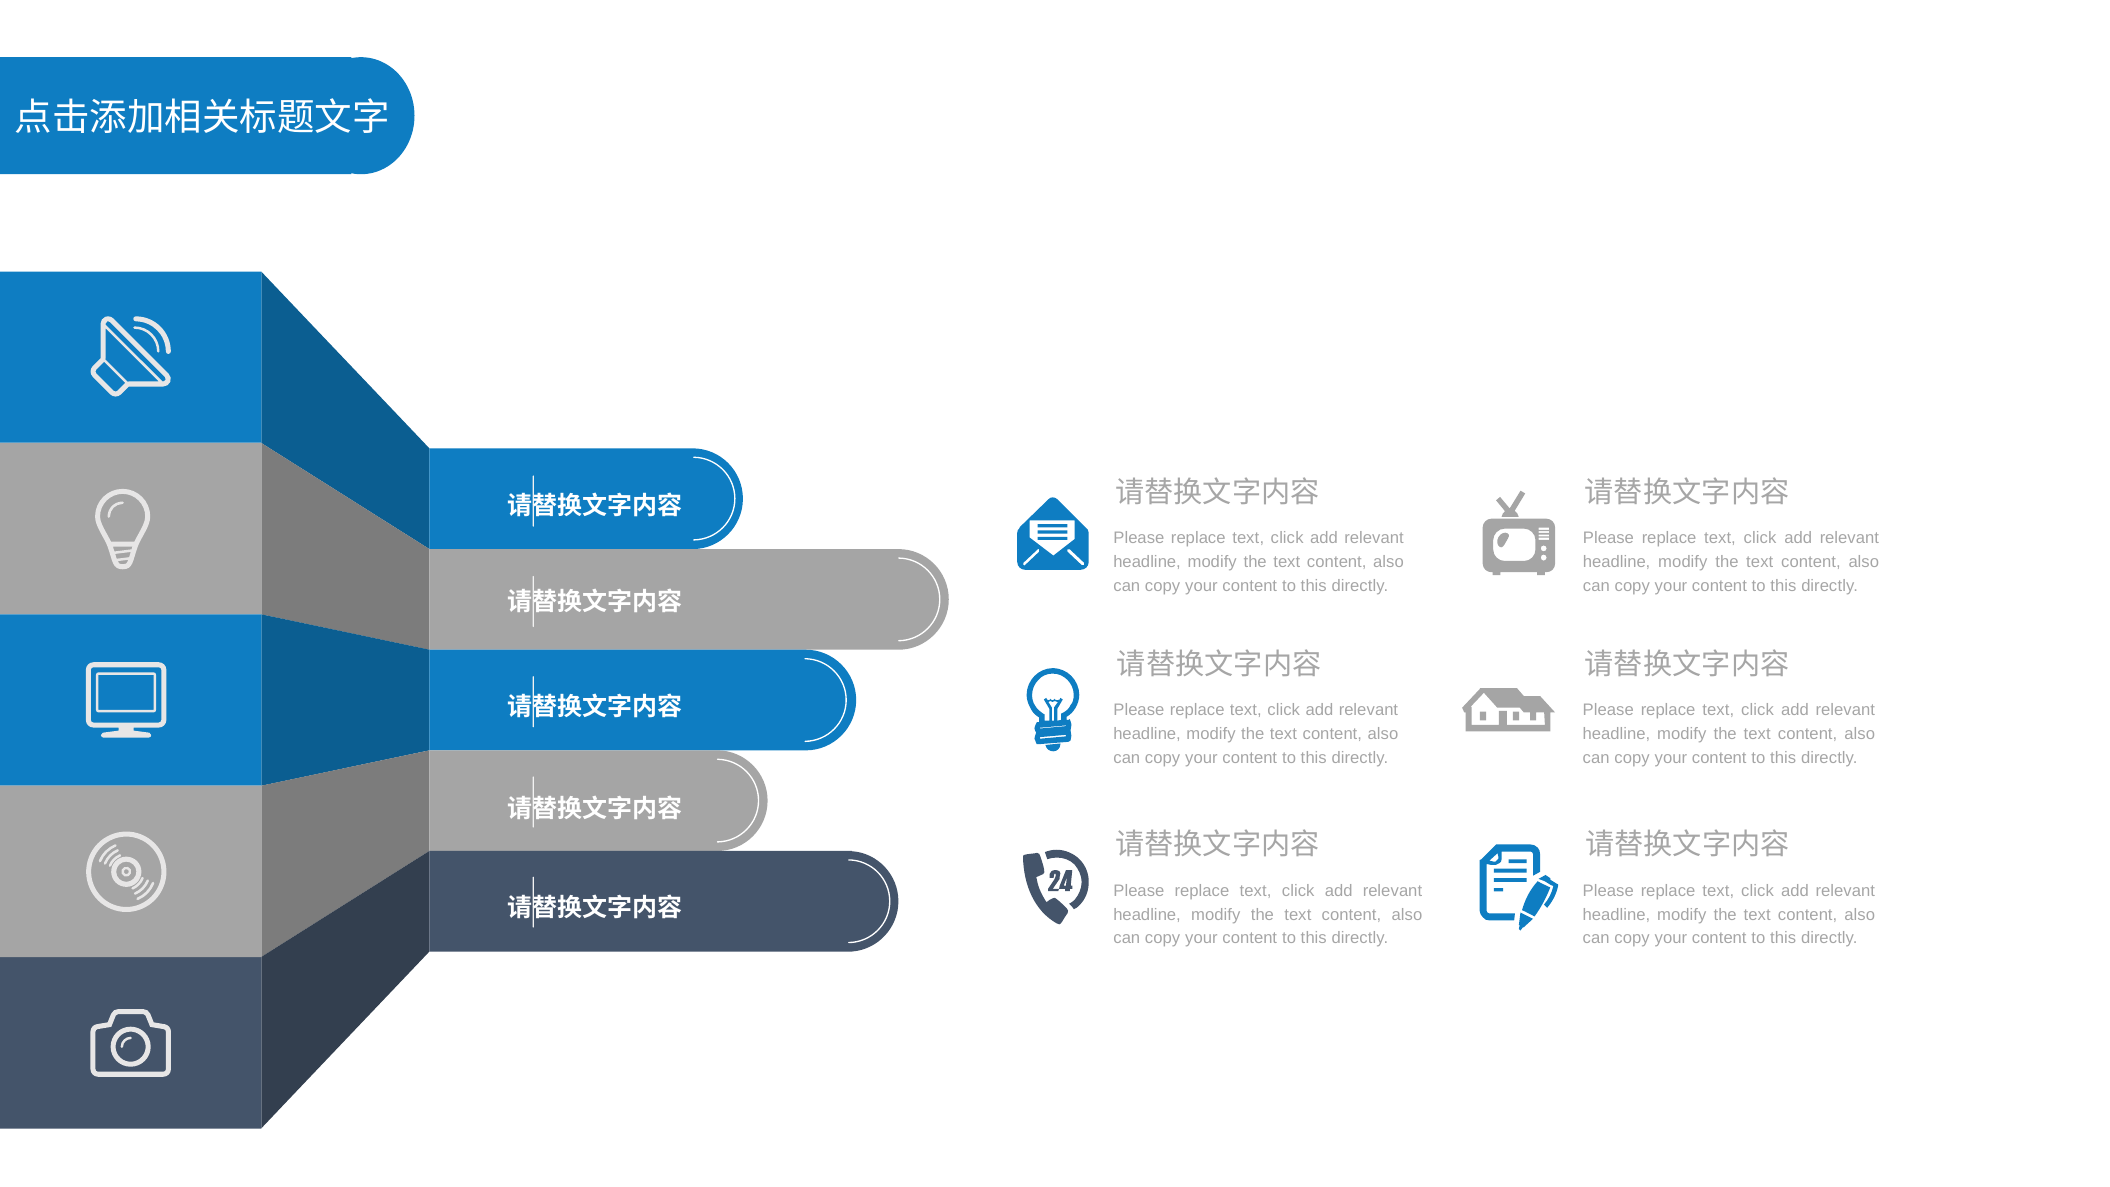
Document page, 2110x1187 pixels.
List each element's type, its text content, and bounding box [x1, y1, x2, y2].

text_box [1567, 630, 1891, 774]
text_box [1479, 844, 1541, 921]
text_box [1044, 849, 1089, 910]
text_box [1482, 518, 1556, 576]
text_box [1017, 497, 1089, 570]
text_box [1496, 490, 1526, 517]
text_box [0, 271, 949, 1129]
text_box [1462, 688, 1556, 732]
text_box [1023, 852, 1069, 925]
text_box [1568, 458, 1895, 602]
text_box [1098, 458, 1419, 602]
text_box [1098, 811, 1438, 954]
text_box [1518, 912, 1534, 931]
text_box [1522, 874, 1559, 917]
text_box [1026, 668, 1080, 752]
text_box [1567, 811, 1891, 954]
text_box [1098, 630, 1414, 774]
text_box 点击添加相关标题文字 [0, 85, 415, 146]
